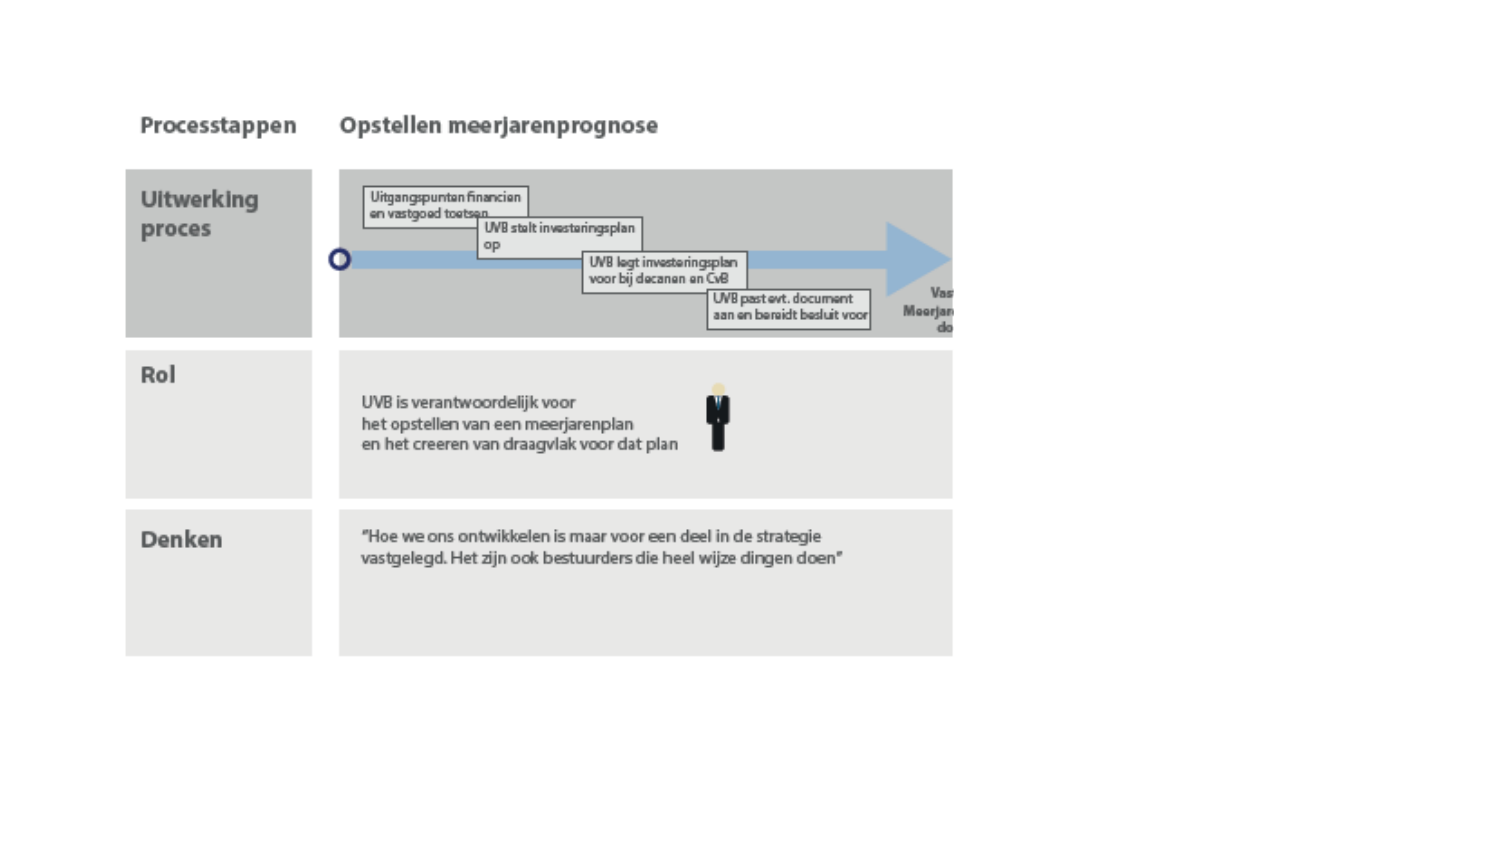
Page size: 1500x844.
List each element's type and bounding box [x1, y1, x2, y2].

picture [100, 67, 954, 671]
